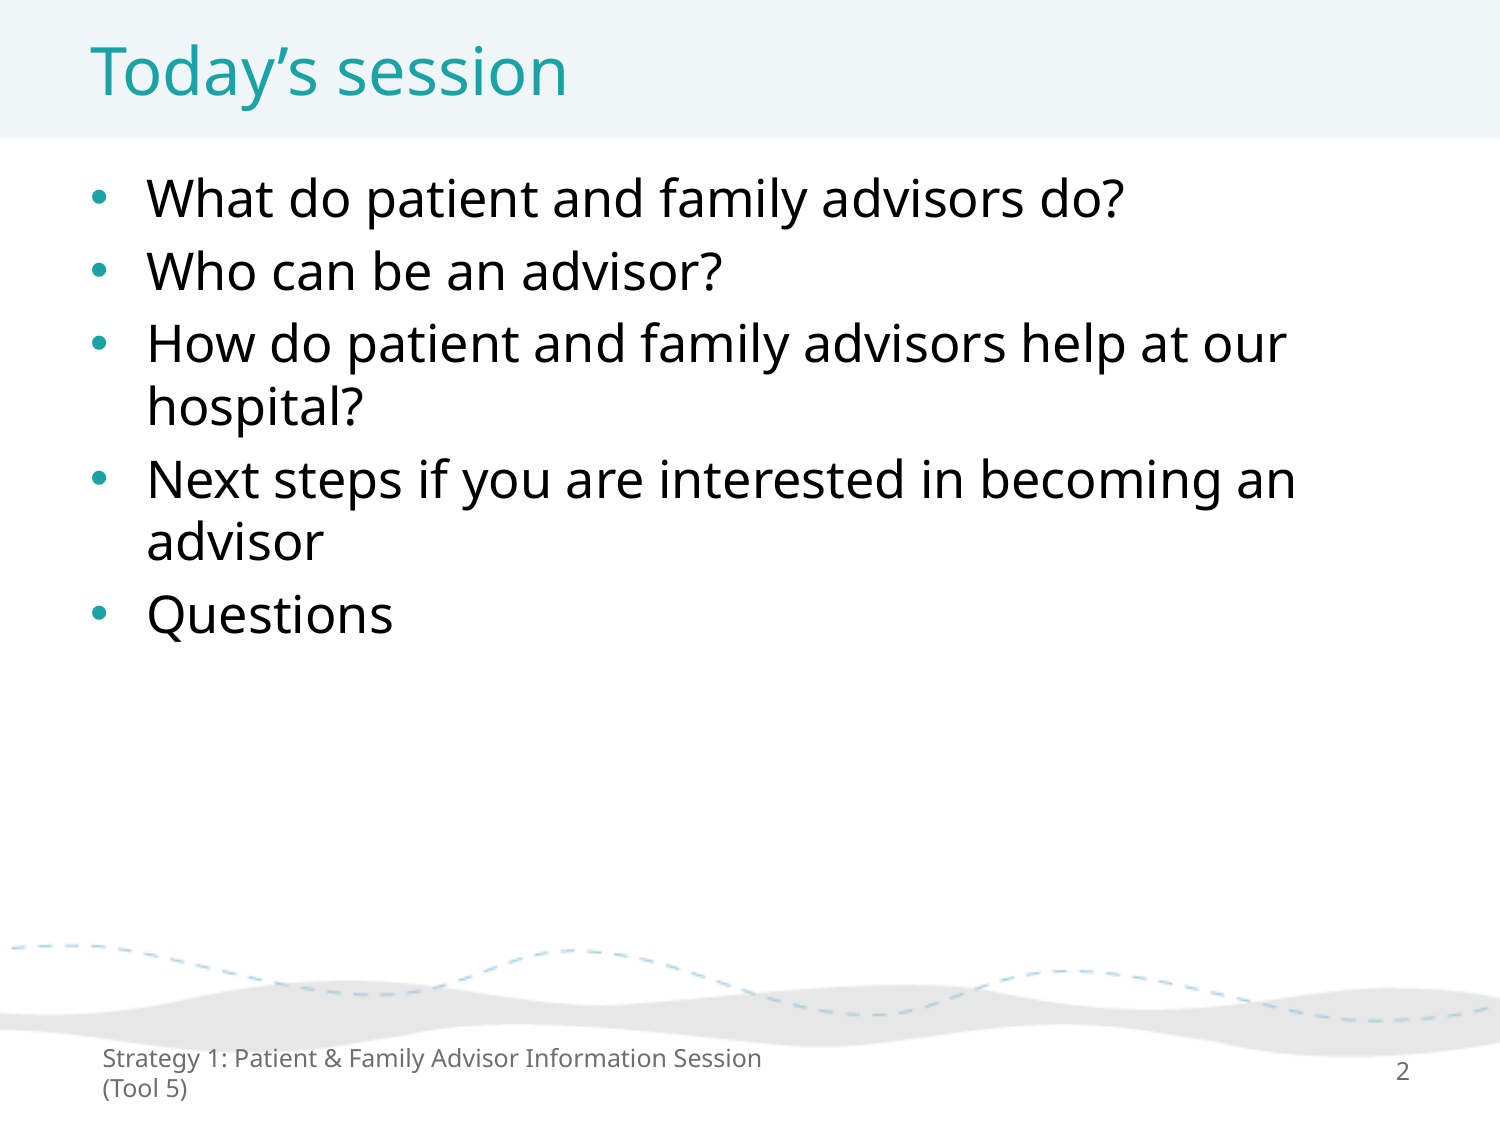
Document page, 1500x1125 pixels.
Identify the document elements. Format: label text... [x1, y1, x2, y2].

picture [0, 0, 1500, 1125]
slide_number 2 [1074, 1042, 1425, 1103]
footer Strategy 1: Patient & Family Advisor Information Session (Tool 5) [87, 1042, 825, 1103]
title Today’s session [75, 0, 1425, 138]
list What do patient and family advisors do? Who can be an advisor? How do patient and family advisors help at our hospital? Next steps if you are interested in becoming an advisor Questions [75, 157, 1425, 900]
